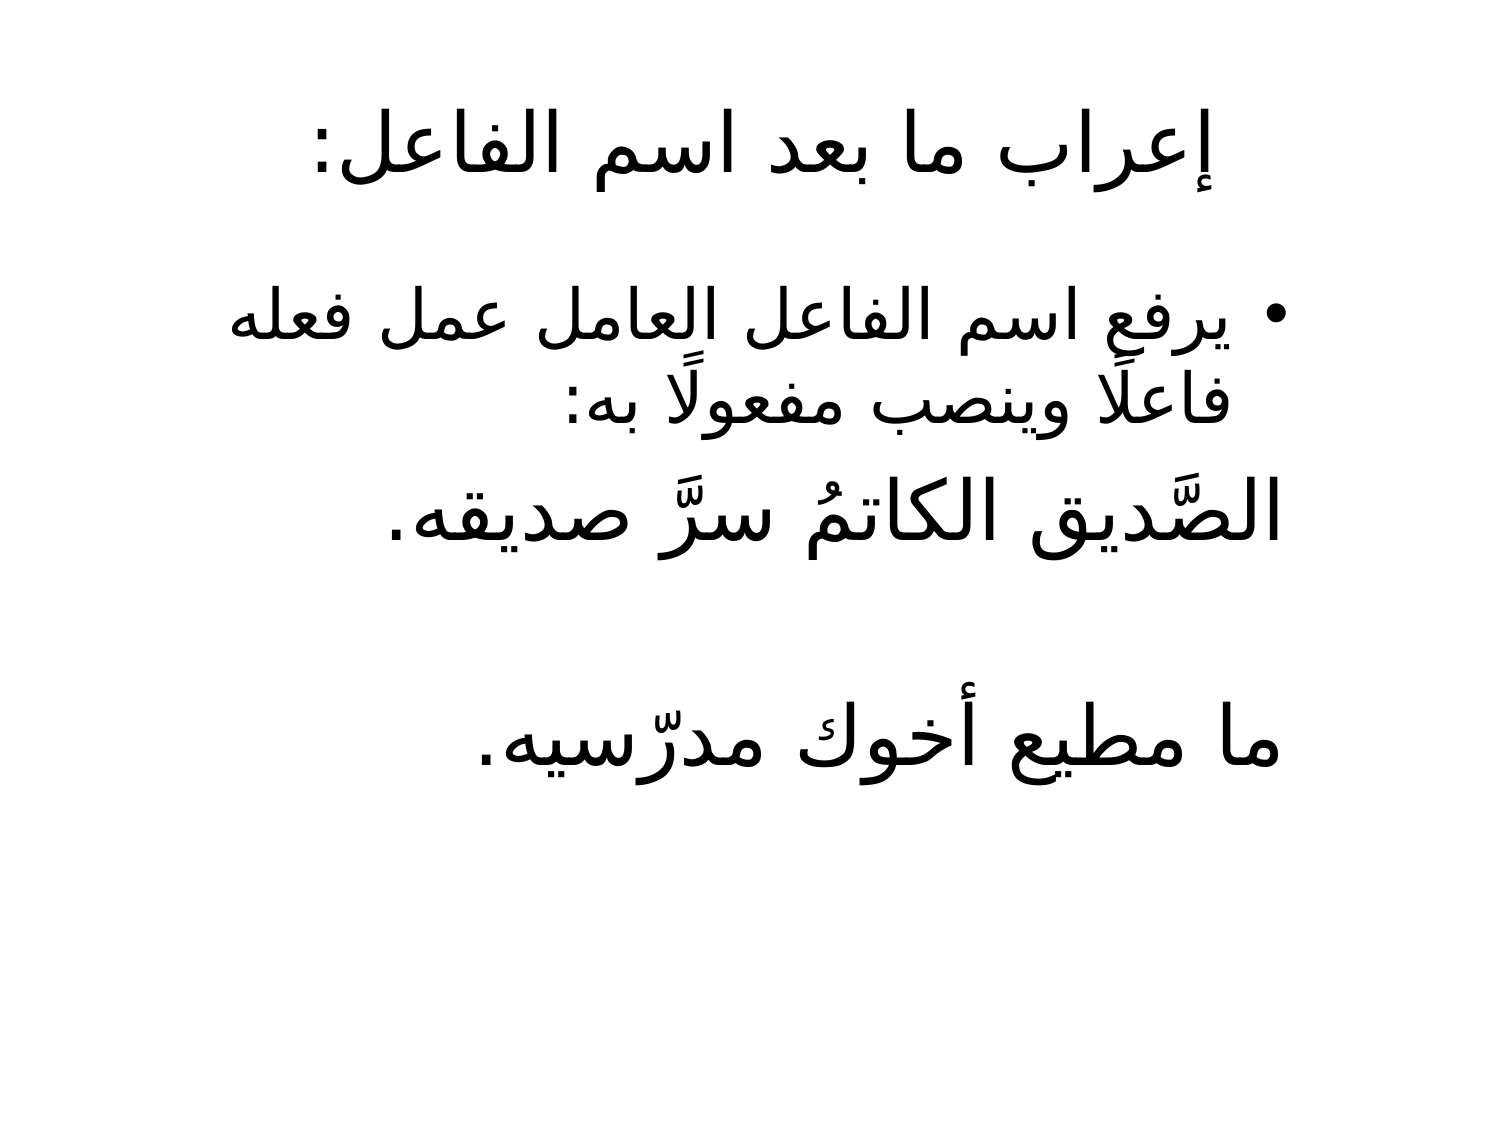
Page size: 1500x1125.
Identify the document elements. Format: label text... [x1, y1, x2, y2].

text_box الصَّديق الكاتمُ سرَّ صديقه. ما مطيع أخوك مدرّسيه. [75, 449, 1301, 633]
list يرفع اسم الفاعل العامل عمل فعله فاعلًا وينصب مفعولًا به: [75, 262, 1300, 446]
title إعراب ما بعد اسم الفاعل: [75, 45, 1425, 233]
